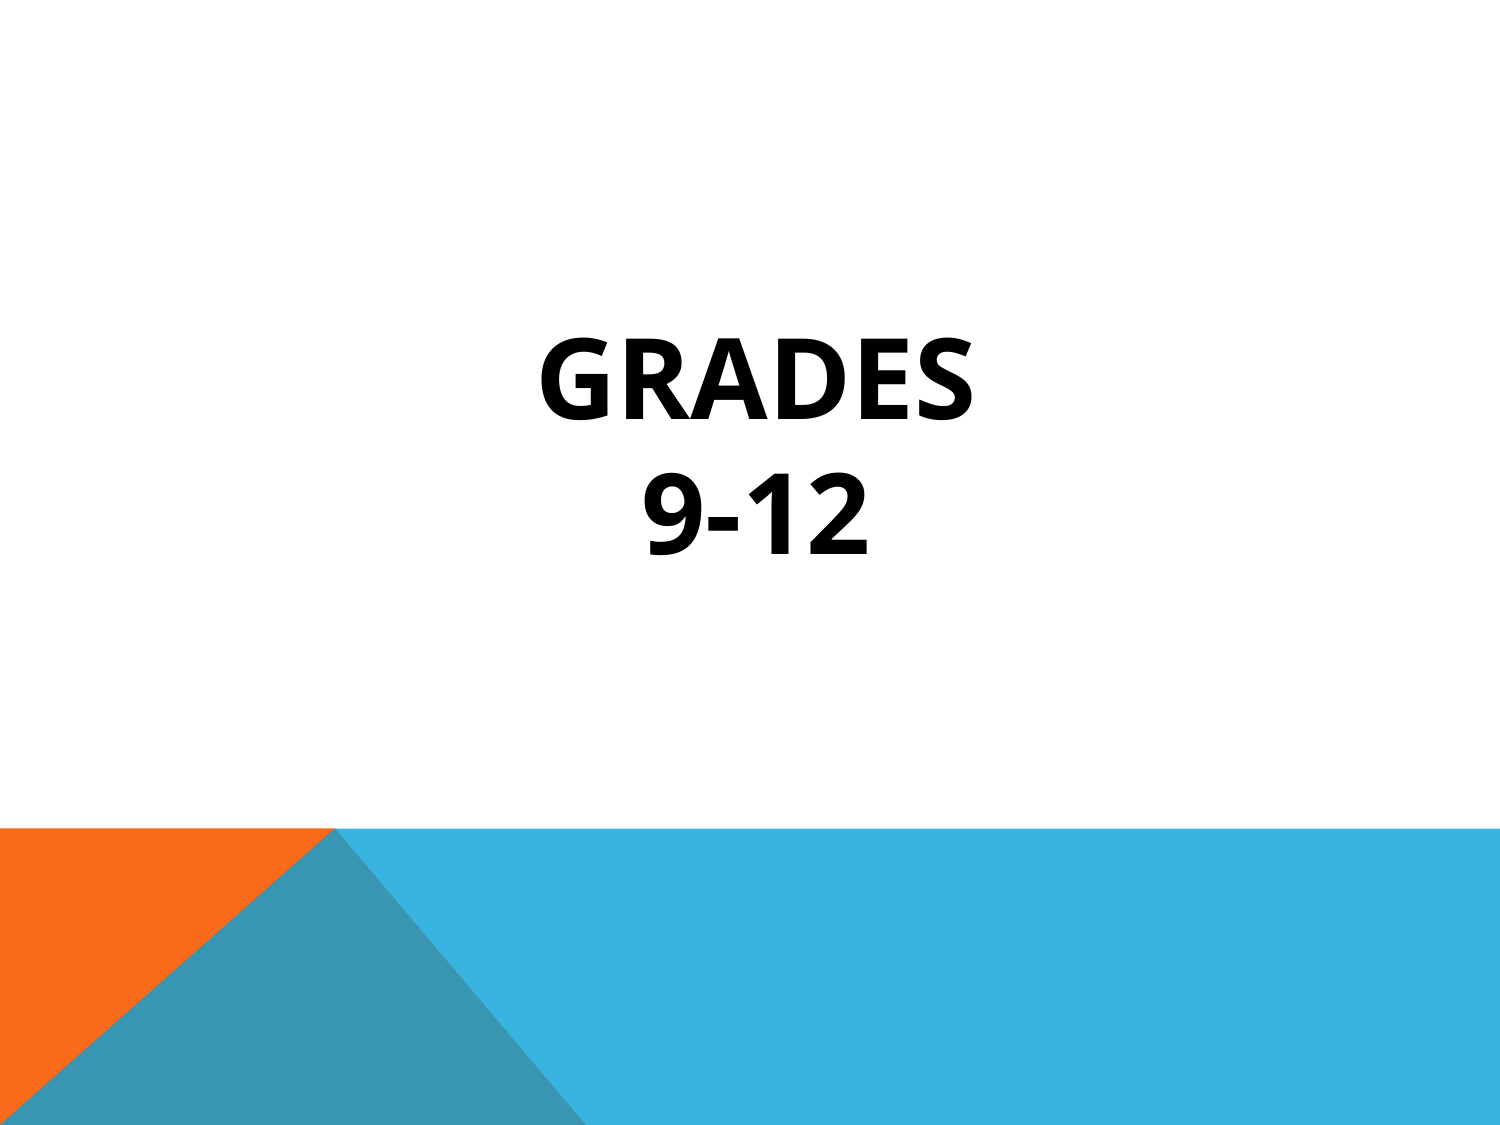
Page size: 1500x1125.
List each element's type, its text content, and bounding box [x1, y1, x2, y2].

text_box GRADES 9-12 [262, 299, 1250, 585]
